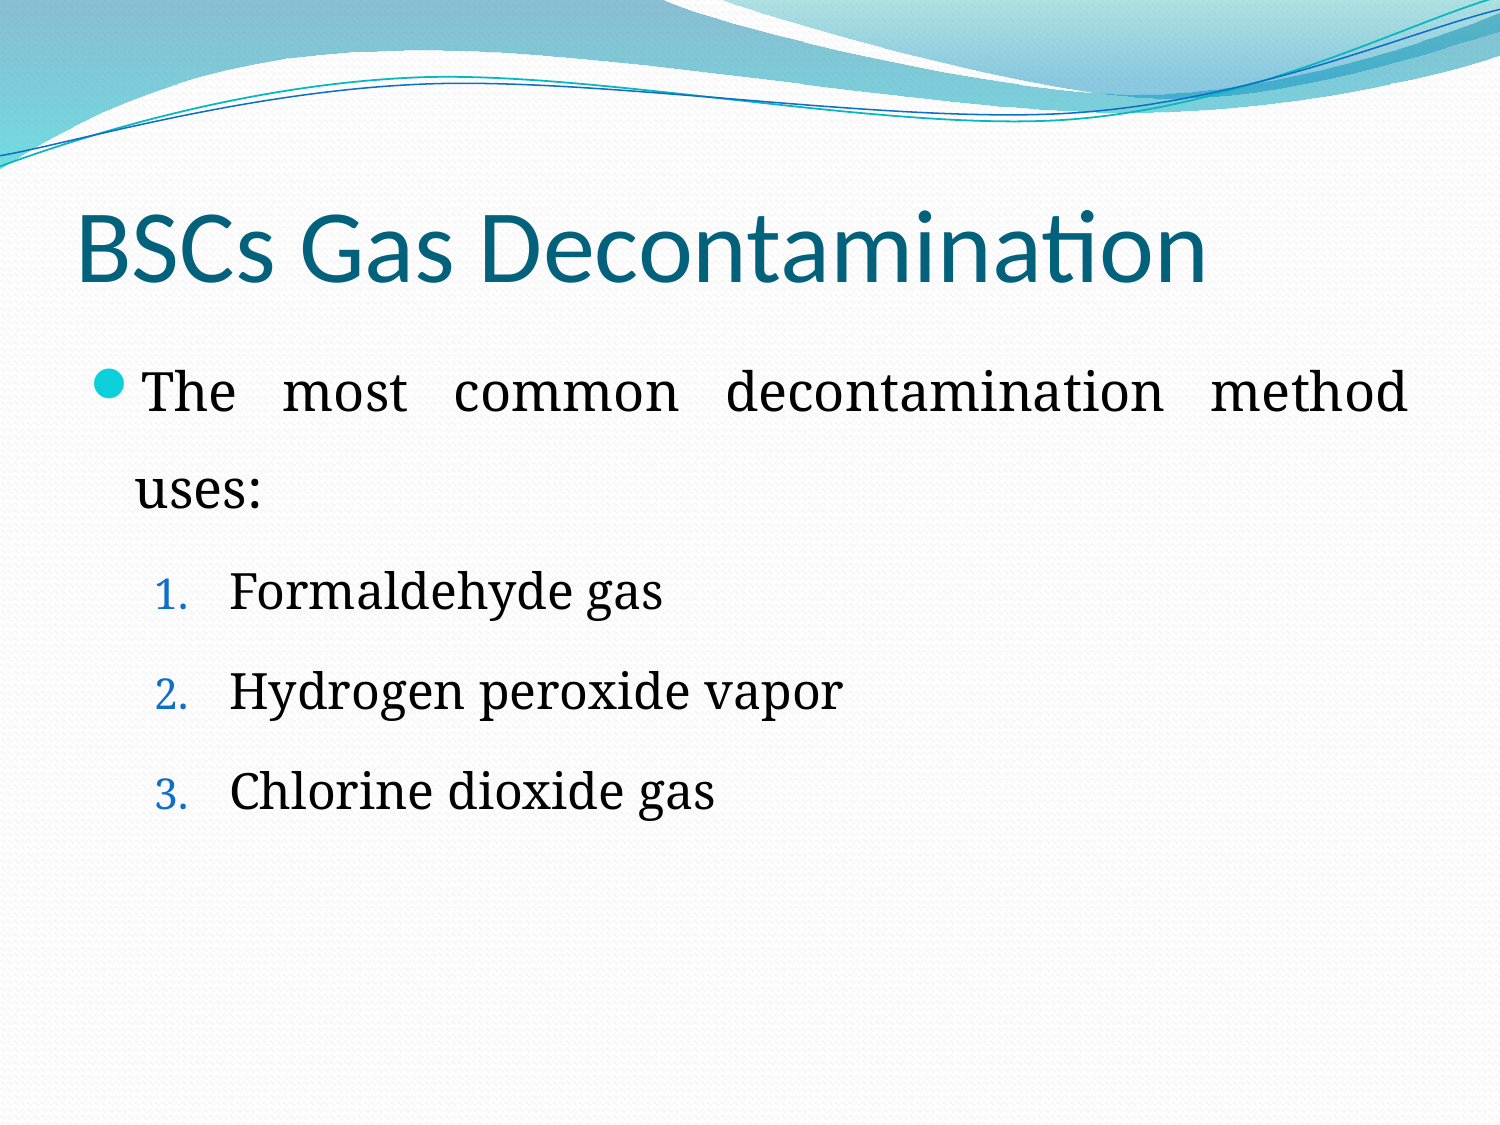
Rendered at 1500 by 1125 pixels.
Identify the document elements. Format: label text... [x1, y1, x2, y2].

list The most common decontamination method uses: Formaldehyde gas Hydrogen peroxide vapor Chlorine dioxide gas [75, 317, 1425, 1038]
title BSCs Gas Decontamination [75, 115, 1425, 303]
